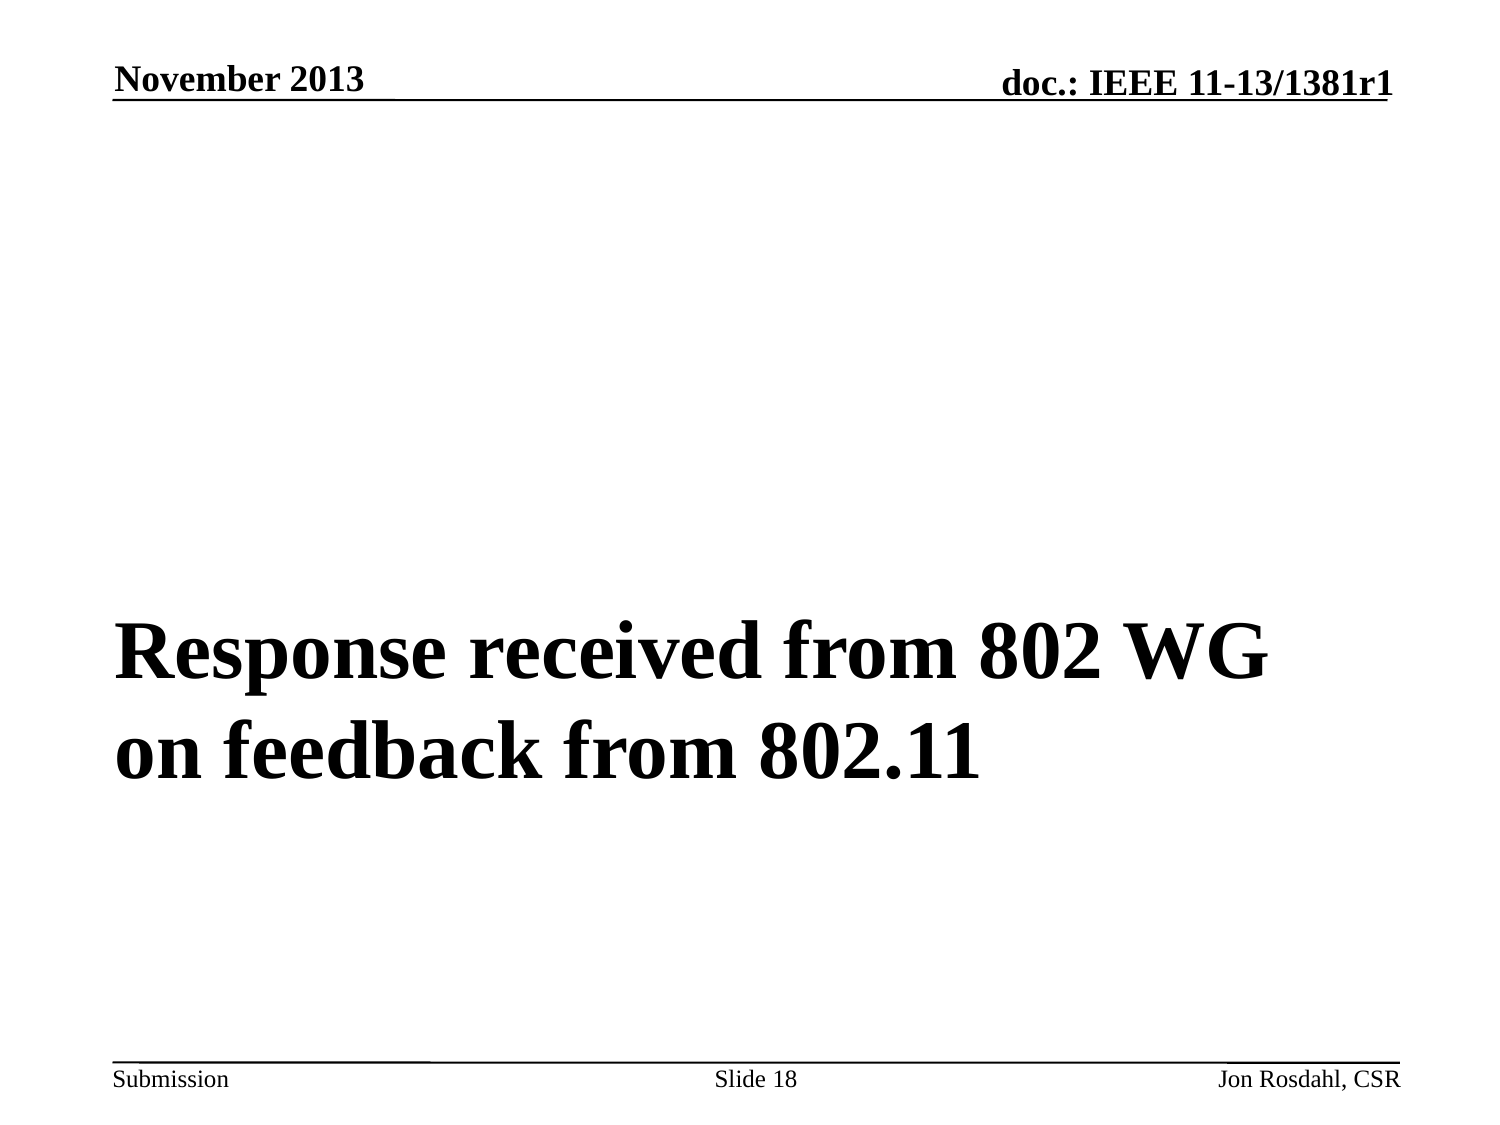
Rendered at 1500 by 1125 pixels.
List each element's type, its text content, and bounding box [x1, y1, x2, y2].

slide_number Slide 18 [712, 1061, 800, 1123]
title Response received from 802 WG on feedback from 802.11 [99, 587, 1363, 876]
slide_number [114, 54, 423, 100]
footer Jon Rosdahl, CSR [878, 1061, 1402, 1093]
